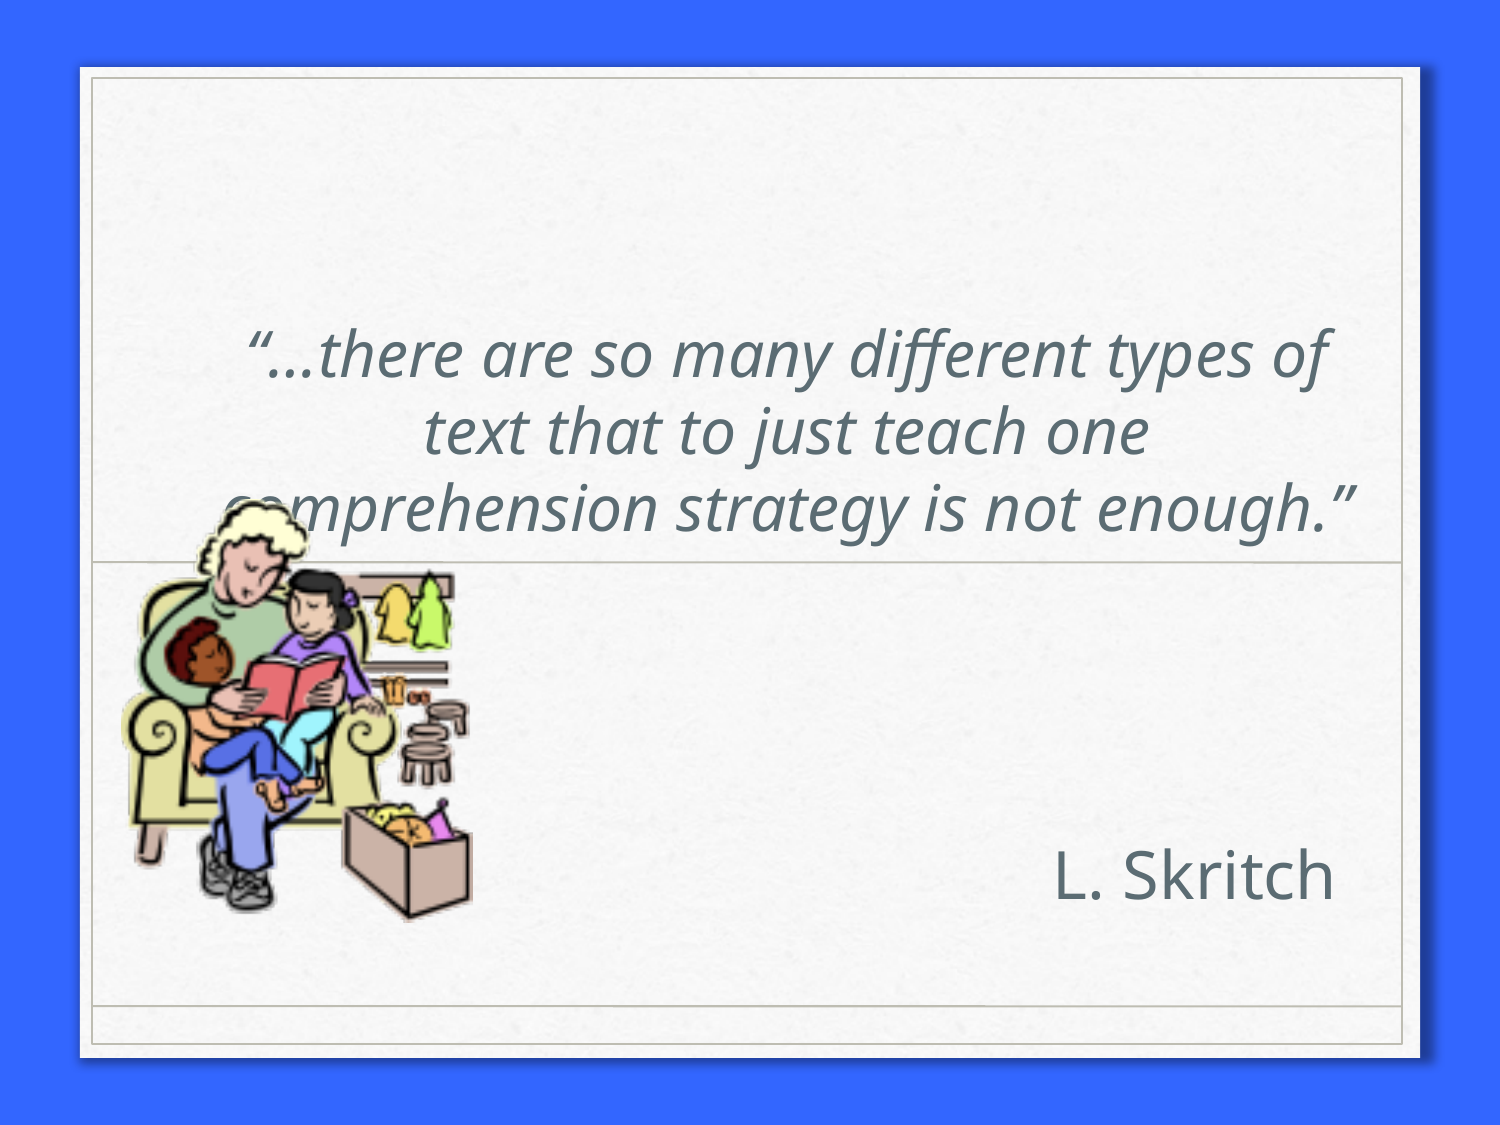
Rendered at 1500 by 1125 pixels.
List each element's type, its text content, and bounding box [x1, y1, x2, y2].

title “…there are so many different types of text that to just teach one comprehension strategy is not enough.” [184, 300, 1390, 552]
picture [79, 67, 1421, 1058]
subtitle L. Skritch [147, 825, 1353, 988]
